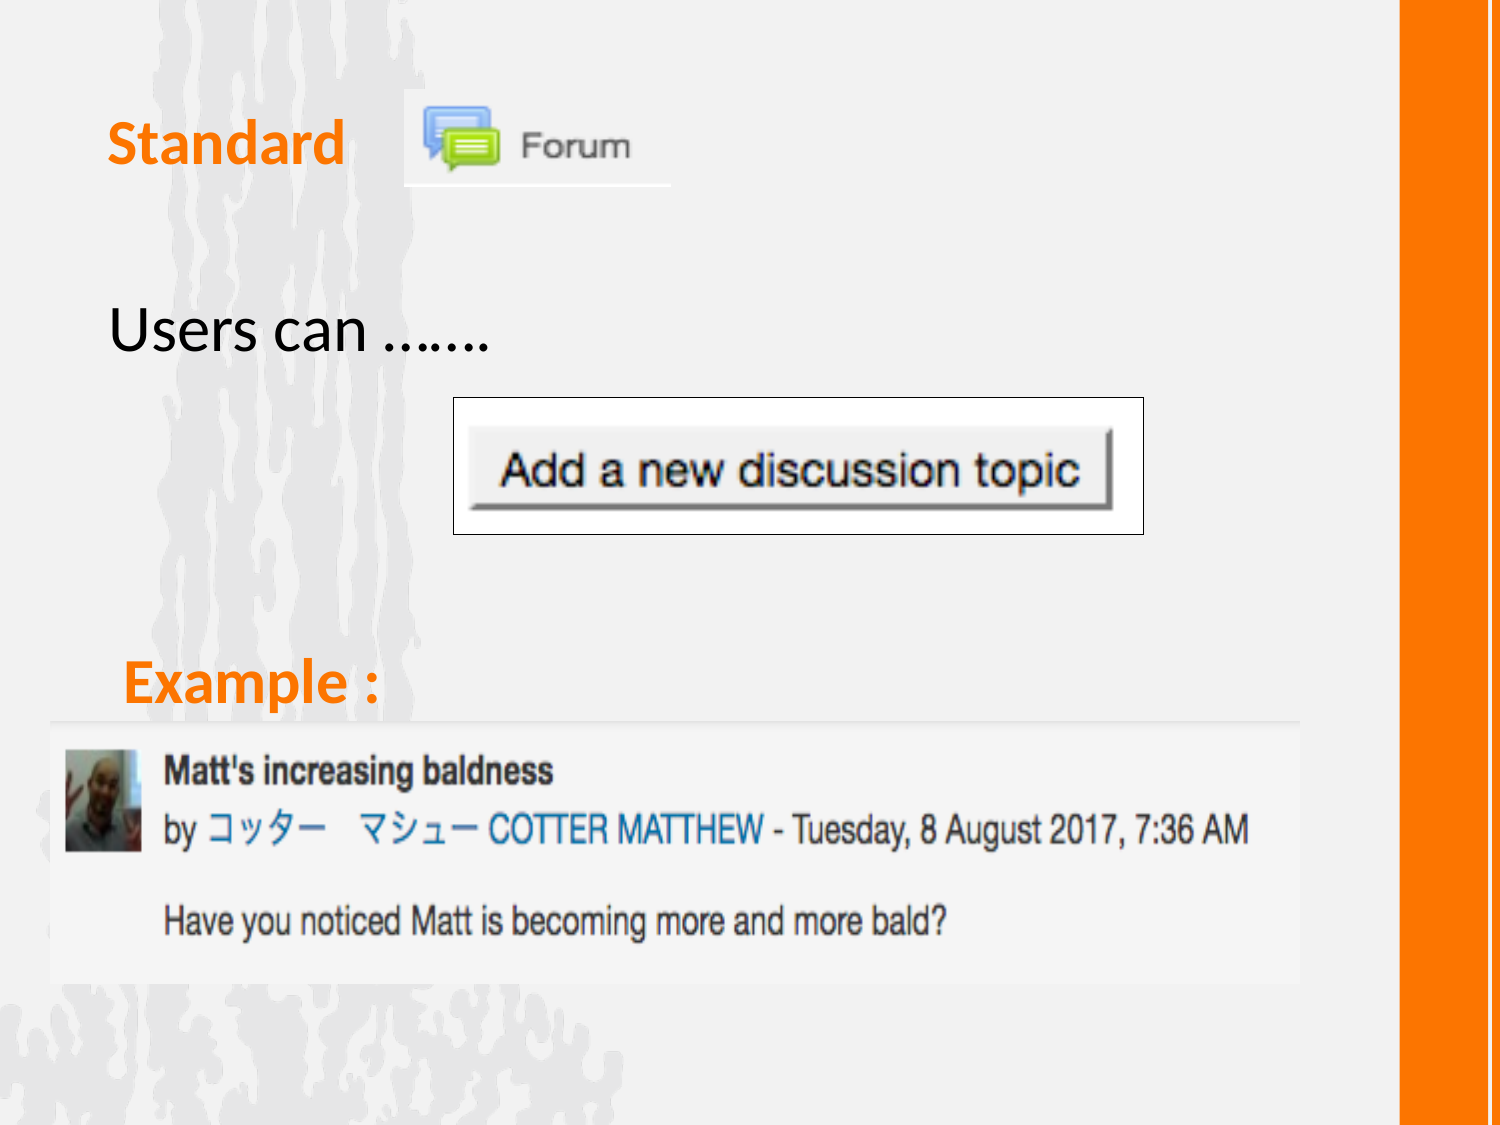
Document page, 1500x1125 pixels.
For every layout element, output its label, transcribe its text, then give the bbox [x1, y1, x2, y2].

picture [0, 0, 1301, 1125]
text_box Standard [39, 93, 399, 187]
text_box Example : [34, 632, 485, 725]
text_box Users can ……. [93, 277, 508, 372]
